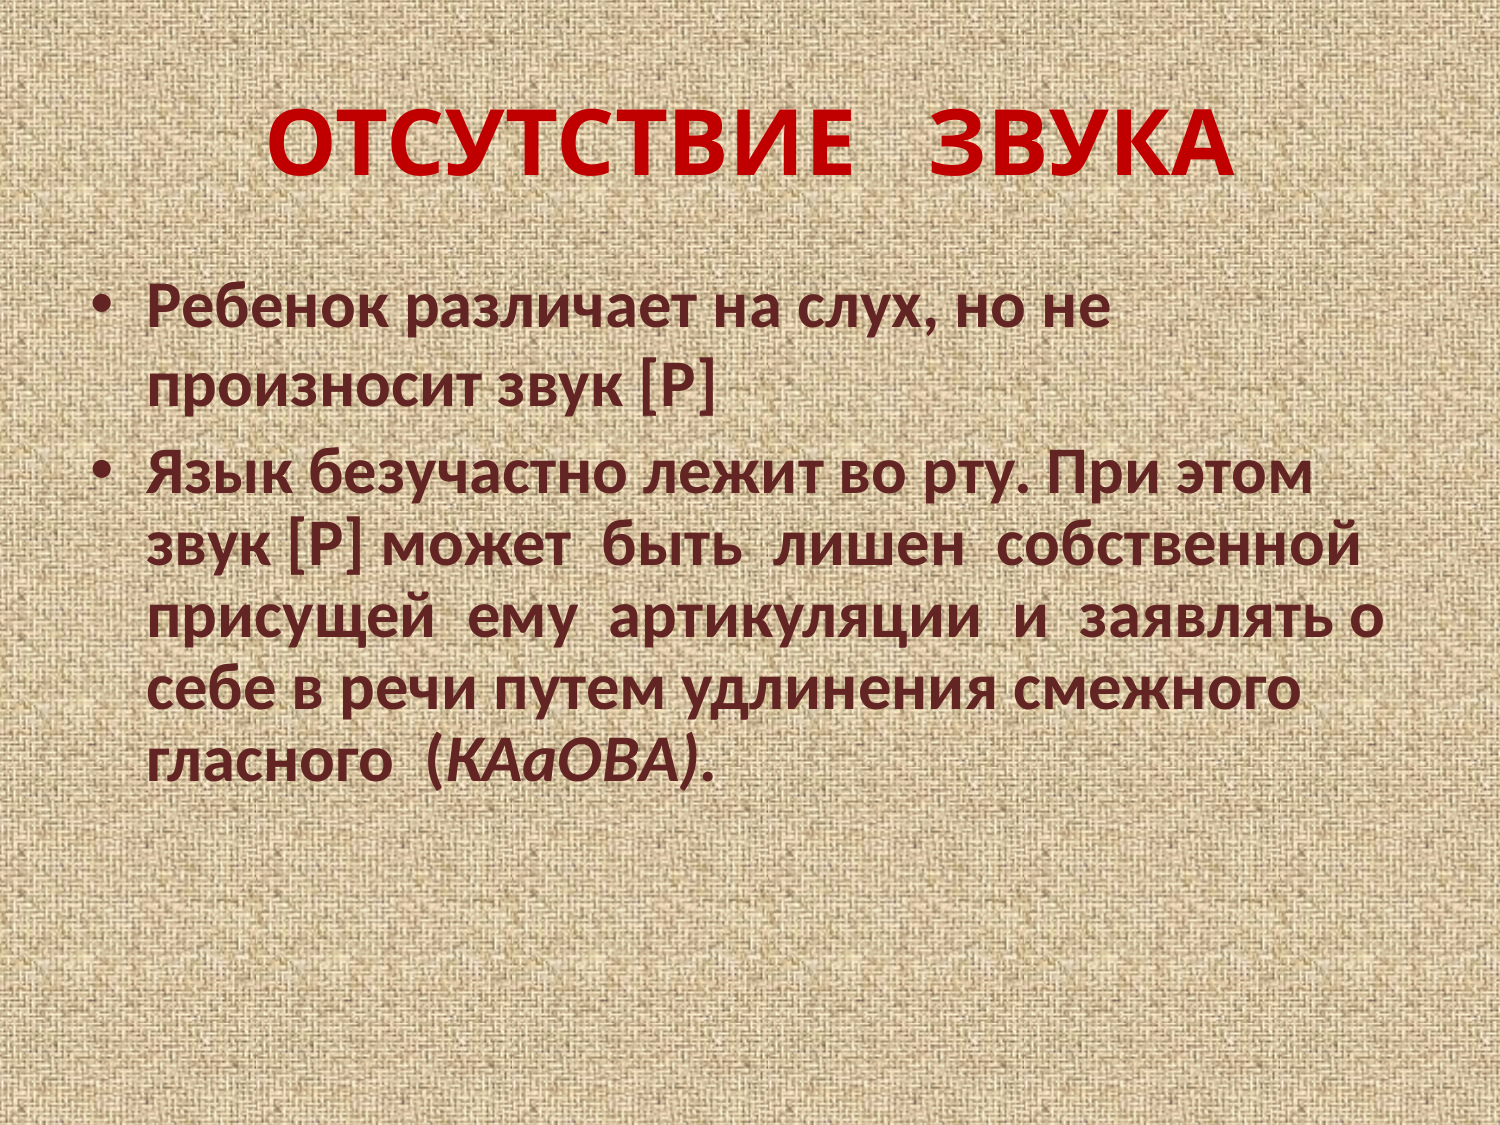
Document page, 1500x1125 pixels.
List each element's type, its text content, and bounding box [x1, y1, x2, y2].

list Ребенок различает на слух, но не произносит звук [Р] Язык безучастно лежит во рту. При этом звук [Р] может быть лишен собственной присущей ему артикуляции и заявлять о себе в речи путем удлинения смежного гласного (КАаОВА). [75, 262, 1425, 1005]
title ОТСУТСТВИЕ ЗВУКА [75, 45, 1425, 233]
